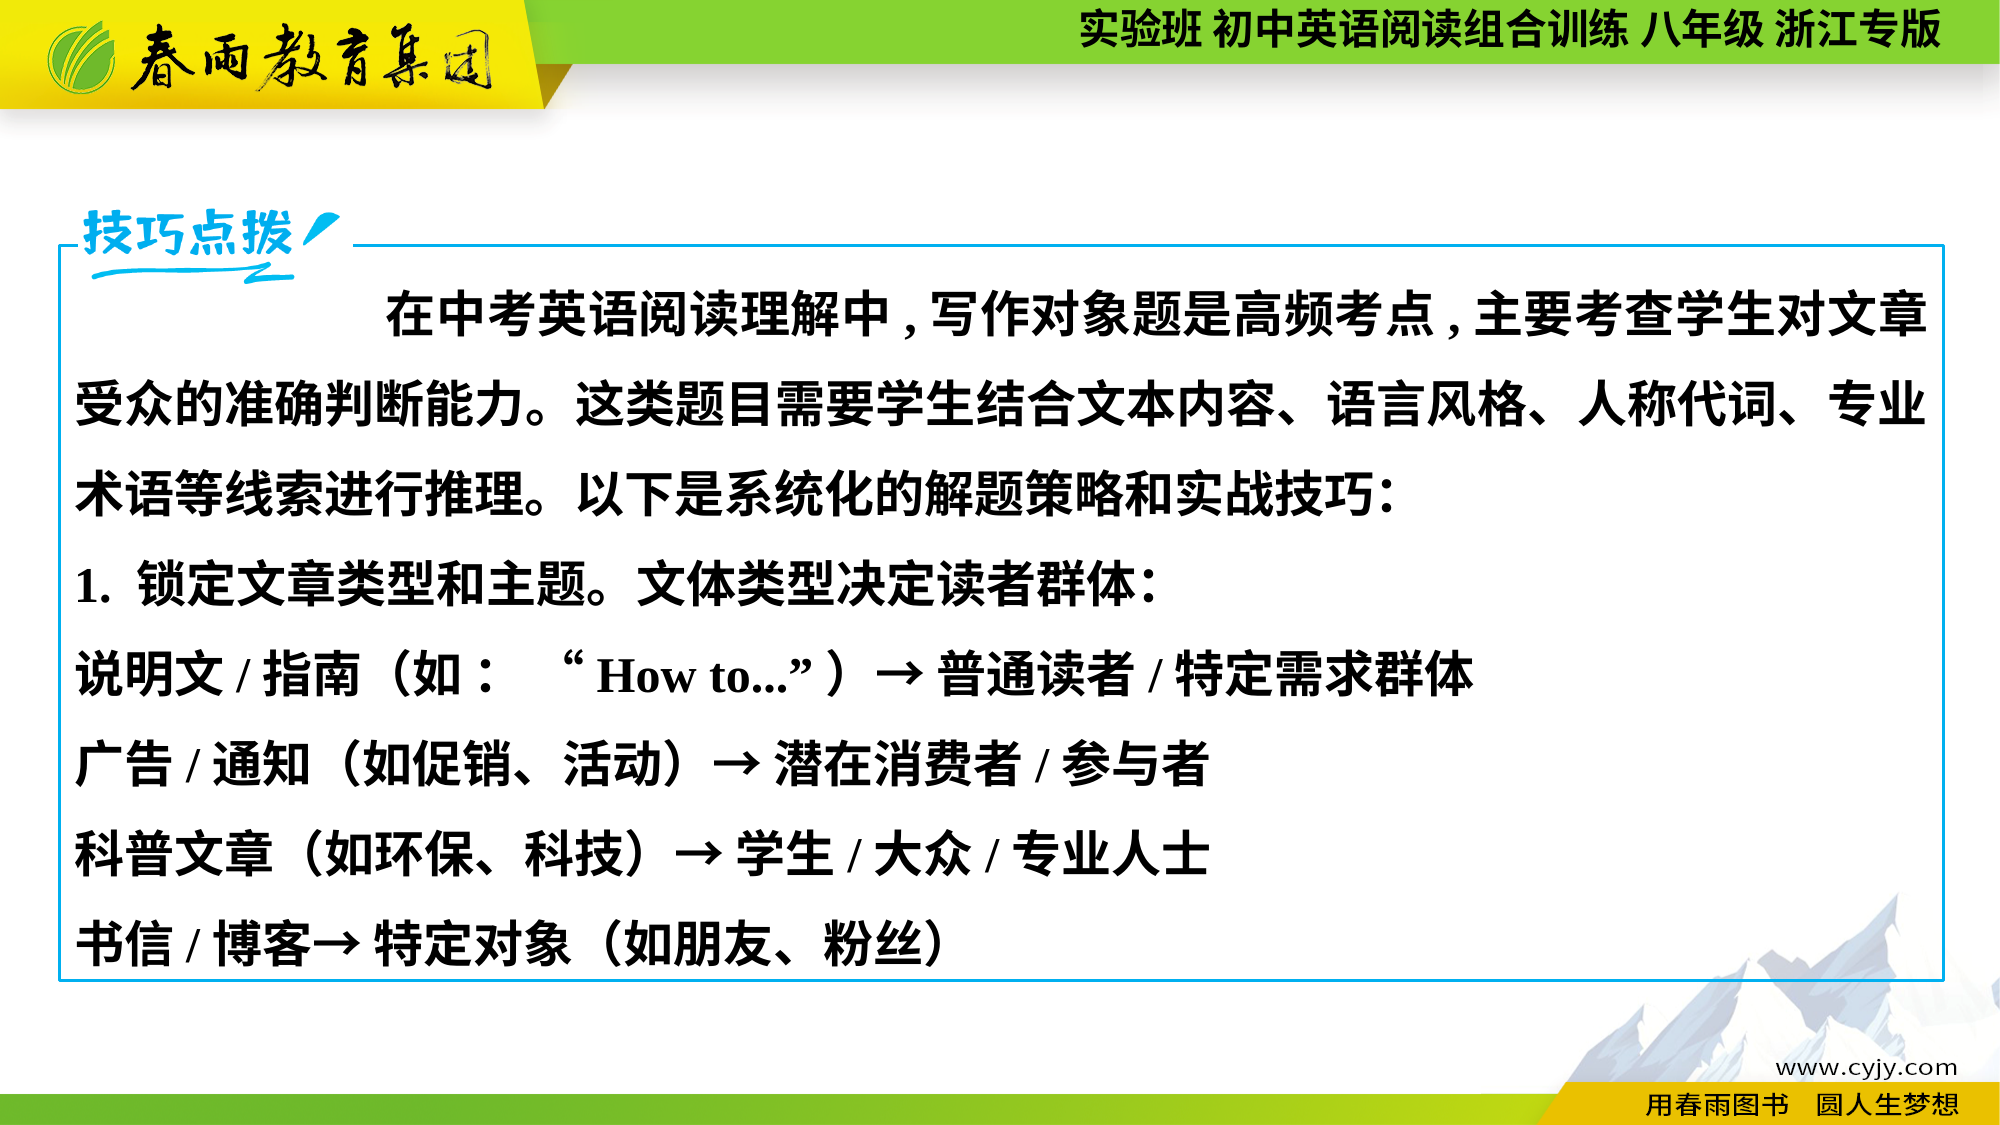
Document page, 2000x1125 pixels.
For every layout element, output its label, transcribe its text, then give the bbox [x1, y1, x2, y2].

picture [0, 0, 2000, 1125]
text_box 在中考英语阅读理解中,写作对象题是高频考点,主要考查学生对文章受众的准确判断能力。这类题目需要学生结合文本内容、语言风格、人称代词、专业术语等线索进行推理。以下是系统化的解题策略和实战技巧： 1. 锁定文章类型和主题。文体类型决定读者群体： 说明文/指南（如 ： “How to...”）→ 普通读者/特定需求群体 广告/通知（如促销、活动）→ 潜在消费者/参与者 科普文章（如环保、科技）→ 学生/大众/专业人士 书信/博客→ 特定对象（如朋友、粉丝） [59, 245, 1944, 981]
